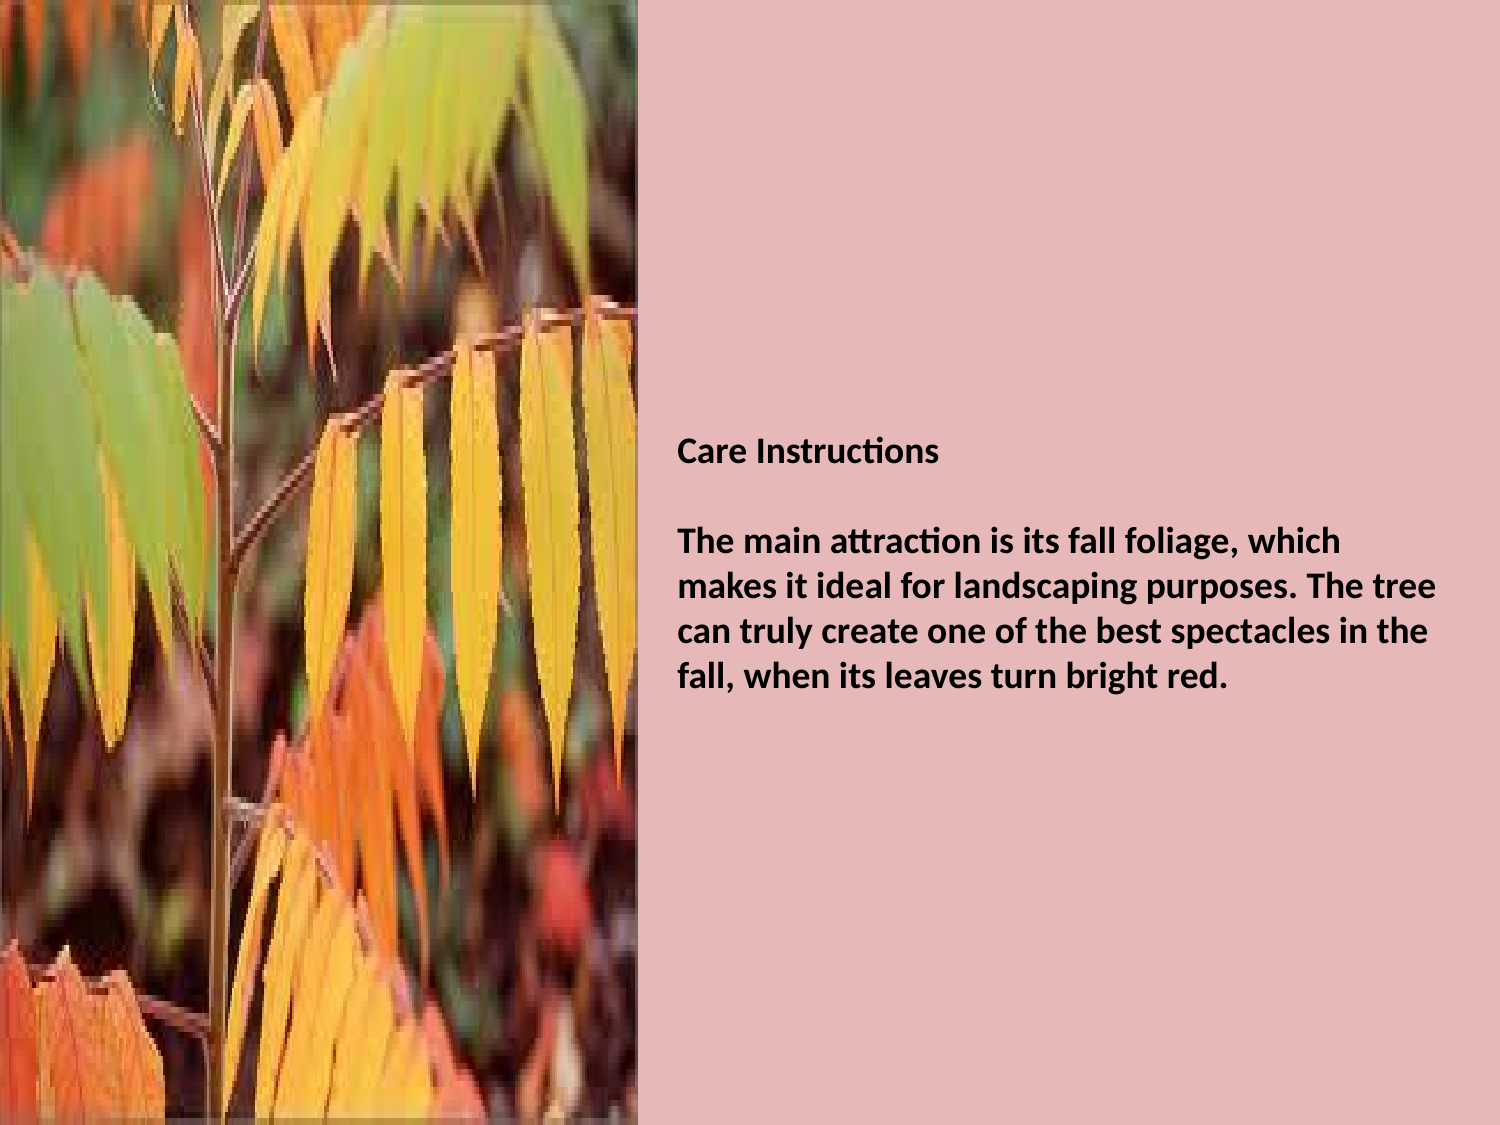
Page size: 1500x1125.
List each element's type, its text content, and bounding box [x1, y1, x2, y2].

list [0, 0, 638, 1125]
text_box Care Instructions The main attraction is its fall foliage, which makes it ideal for landscaping purposes. The tree can truly create one of the best spectacles in the fall, when its leaves turn bright red. [662, 418, 1463, 704]
